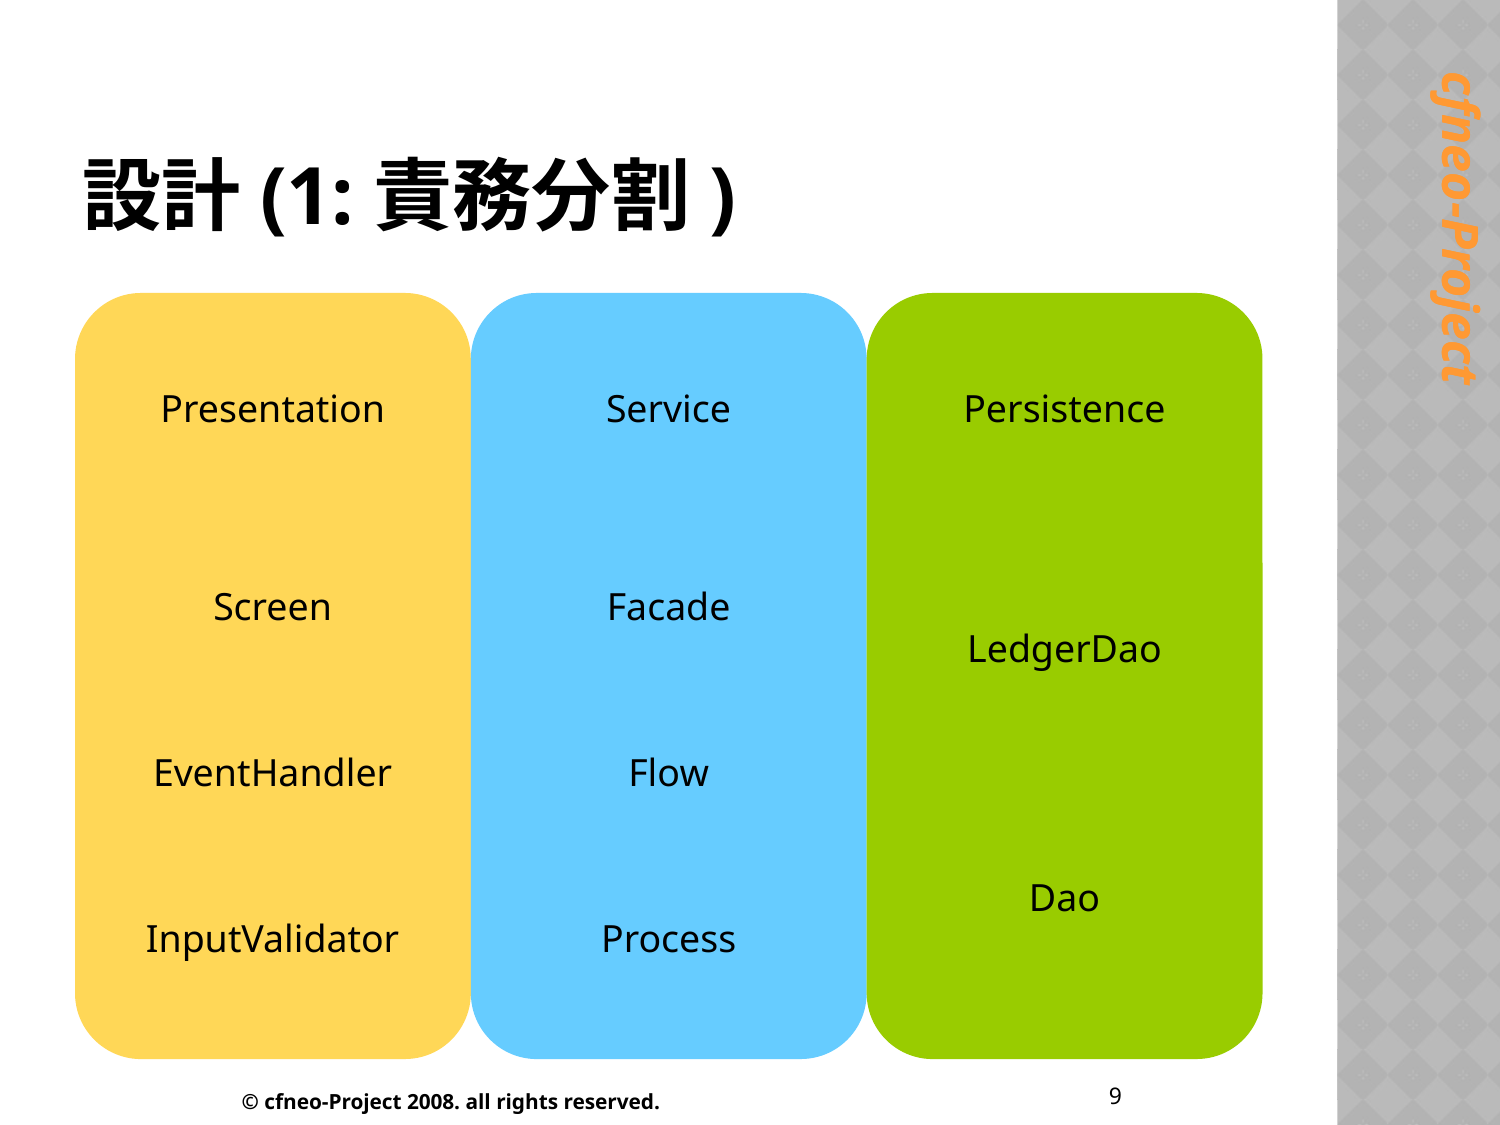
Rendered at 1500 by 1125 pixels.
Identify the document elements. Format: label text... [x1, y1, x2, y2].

slide_number 9 [1025, 1075, 1122, 1113]
footer © cfneo-Project 2008. all rights reserved. [75, 1075, 675, 1114]
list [74, 292, 1263, 1060]
title 設計(1:責務分割) [75, 52, 1263, 240]
